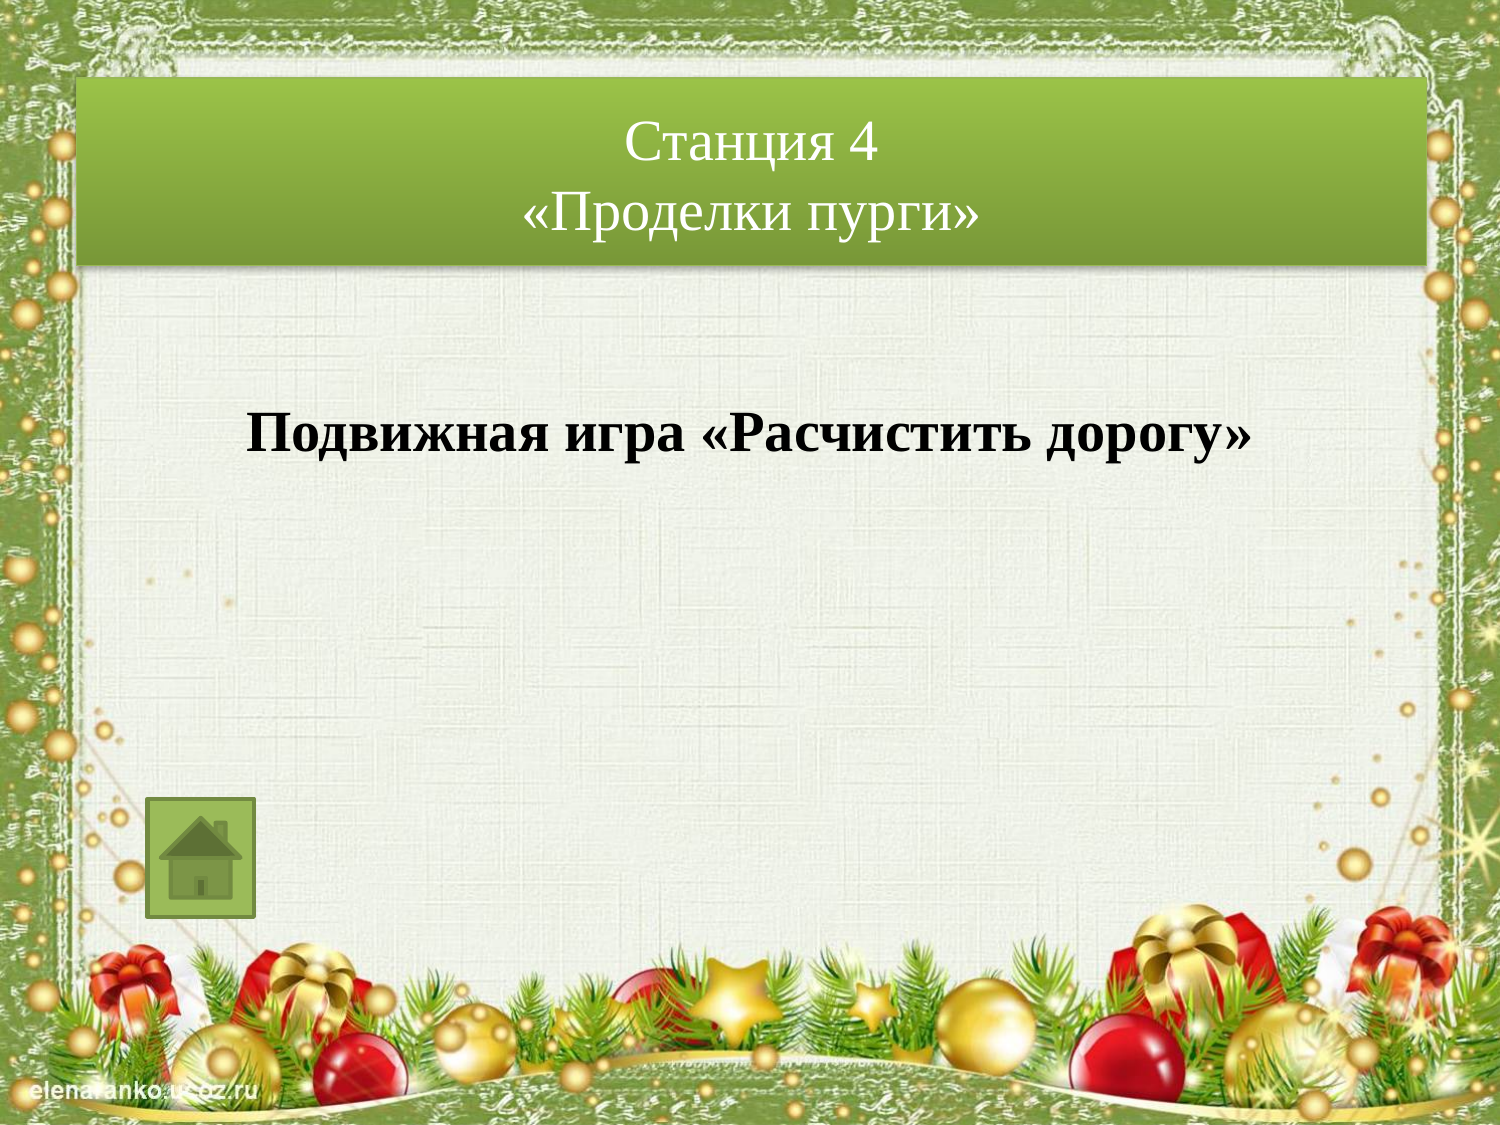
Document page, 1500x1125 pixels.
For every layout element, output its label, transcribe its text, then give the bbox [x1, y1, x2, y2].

text_box [145, 797, 256, 919]
picture [0, 0, 1500, 1125]
title Станция 4 «Проделки пурги» [76, 77, 1427, 266]
text_box Подвижная игра «Расчистить дорогу» [171, 385, 1329, 471]
